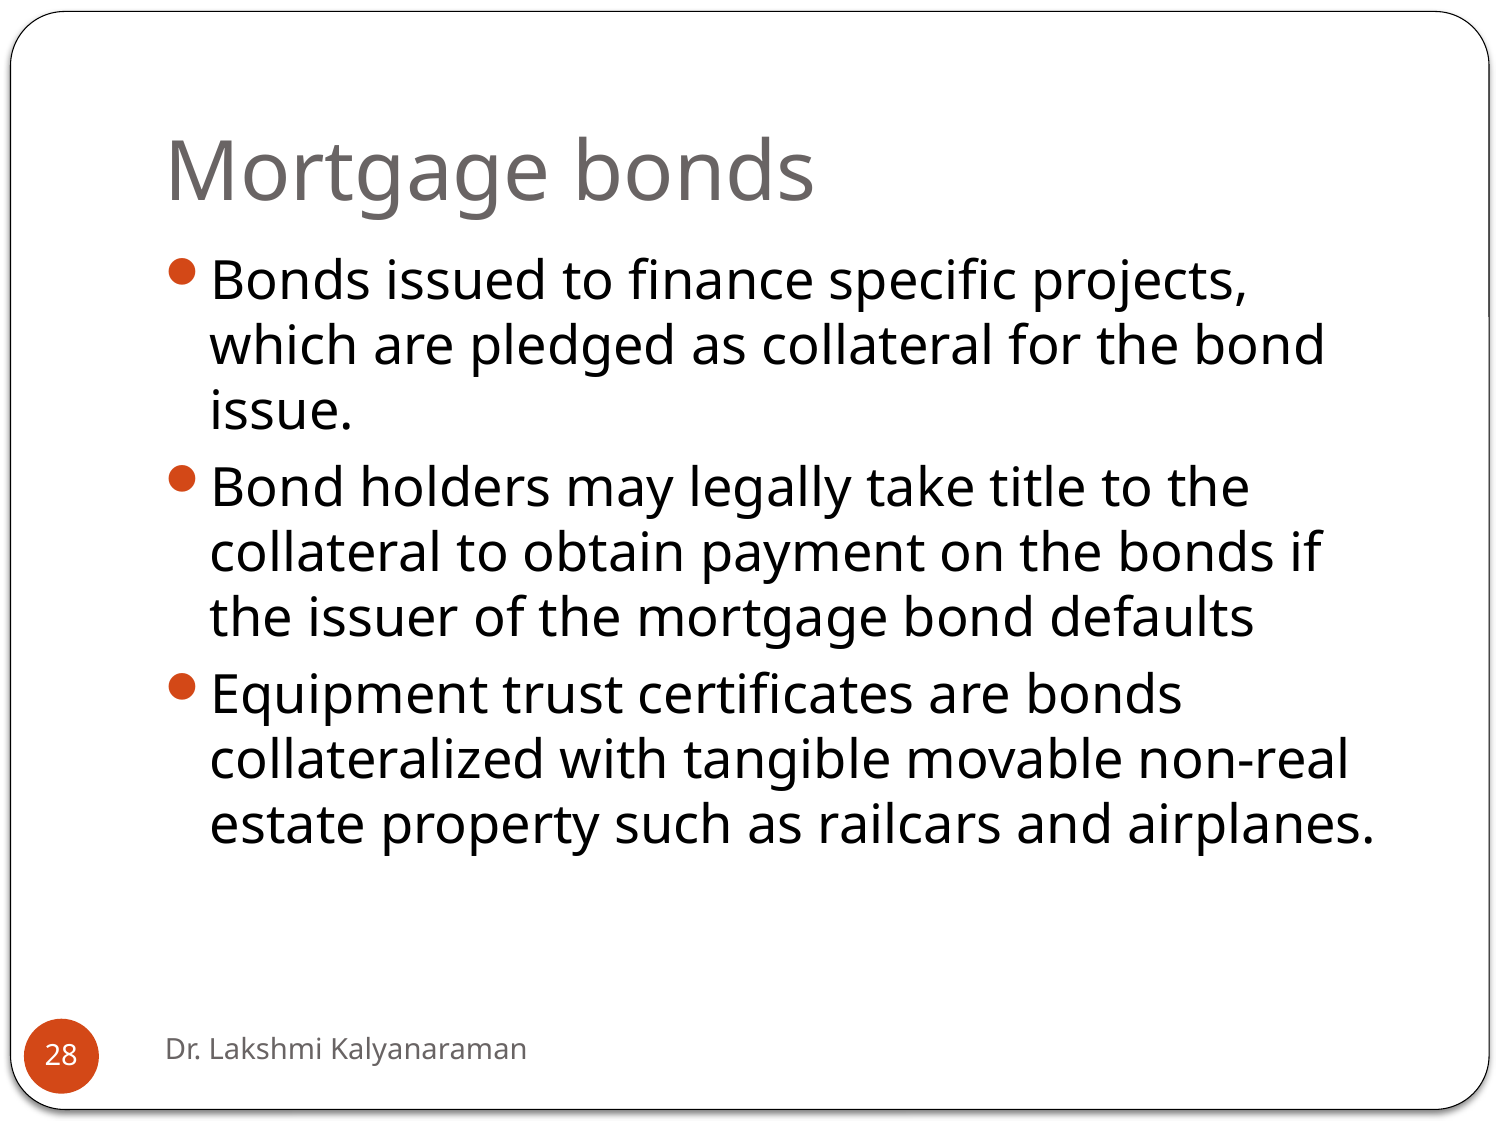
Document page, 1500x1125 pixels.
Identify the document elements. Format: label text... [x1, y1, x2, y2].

list Bonds issued to finance specific projects, which are pledged as collateral for the bond issue. Bond holders may legally take title to the collateral to obtain payment on the bonds if the issuer of the mortgage bond defaults Equipment trust certificates are bonds collateralized with tangible movable non-real estate property such as railcars and airplanes. [150, 237, 1425, 988]
footer Dr. Lakshmi Kalyanaraman [150, 1012, 800, 1088]
slide_number 28 [23, 1018, 99, 1094]
title Mortgage bonds [150, 45, 1425, 233]
